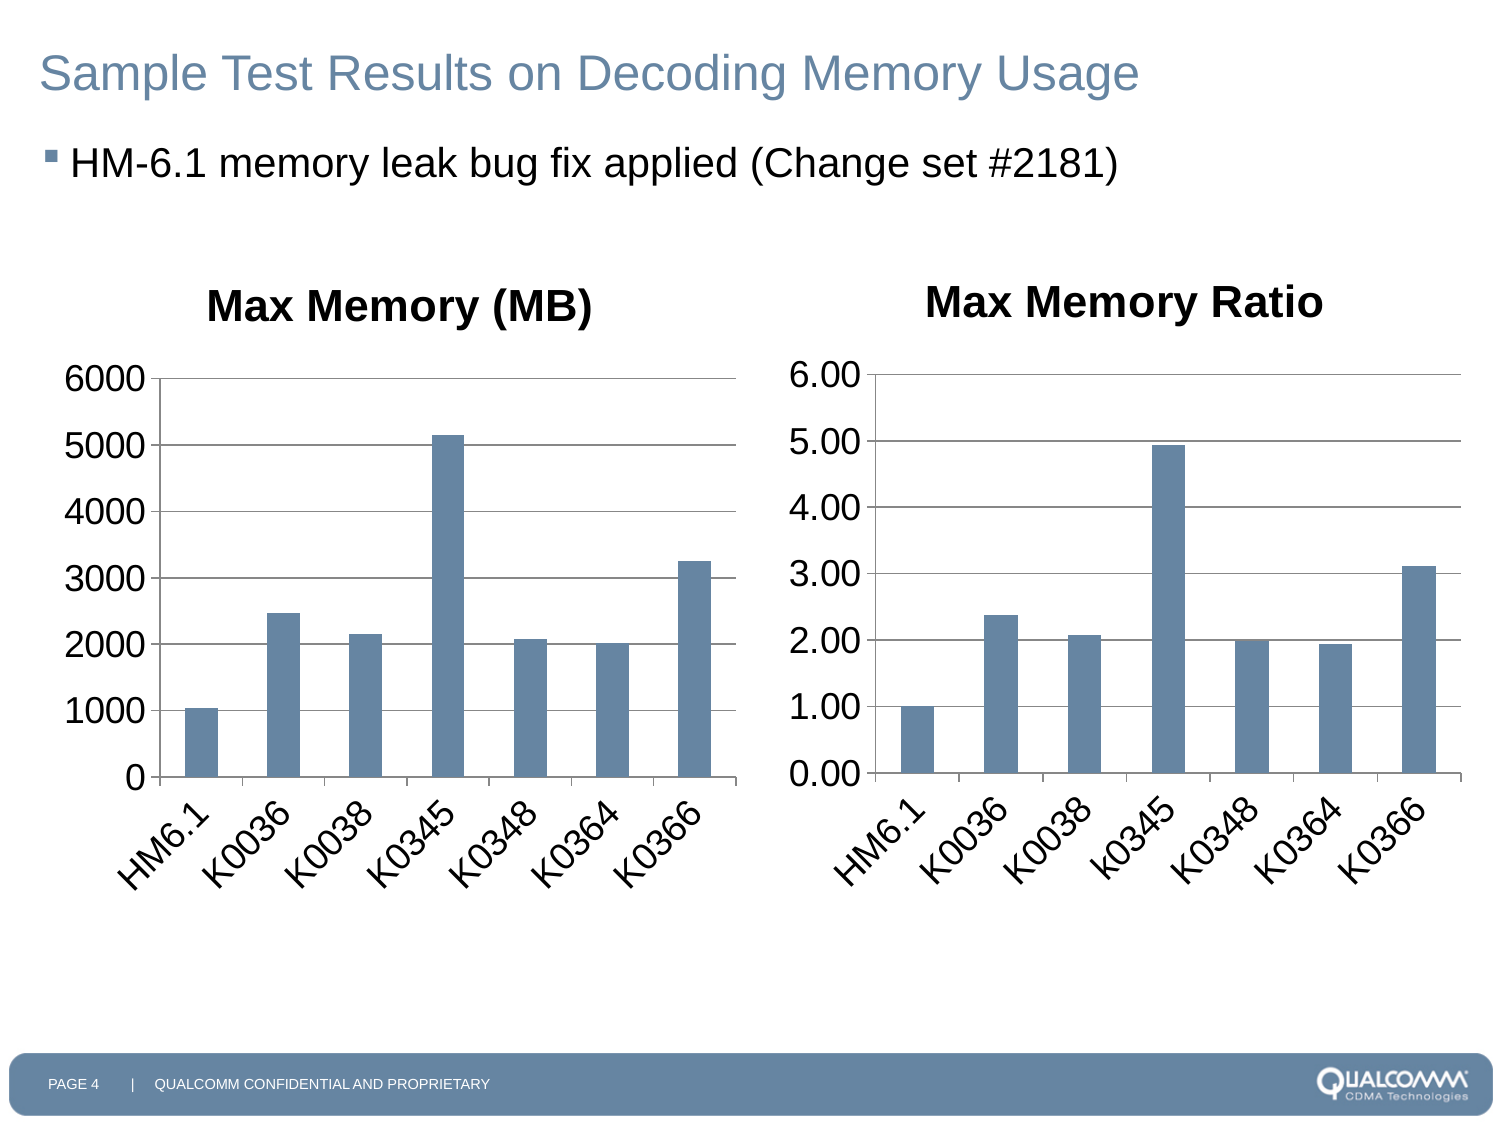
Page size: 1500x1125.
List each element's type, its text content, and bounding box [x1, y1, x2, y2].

picture [0, 1048, 1500, 1125]
title Sample Test Results on Decoding Memory Usage [23, 44, 1457, 138]
chart [774, 241, 1476, 909]
chart [49, 245, 751, 913]
list HM-6.1 memory leak bug fix applied (Change set #2181) [26, 131, 1457, 1004]
